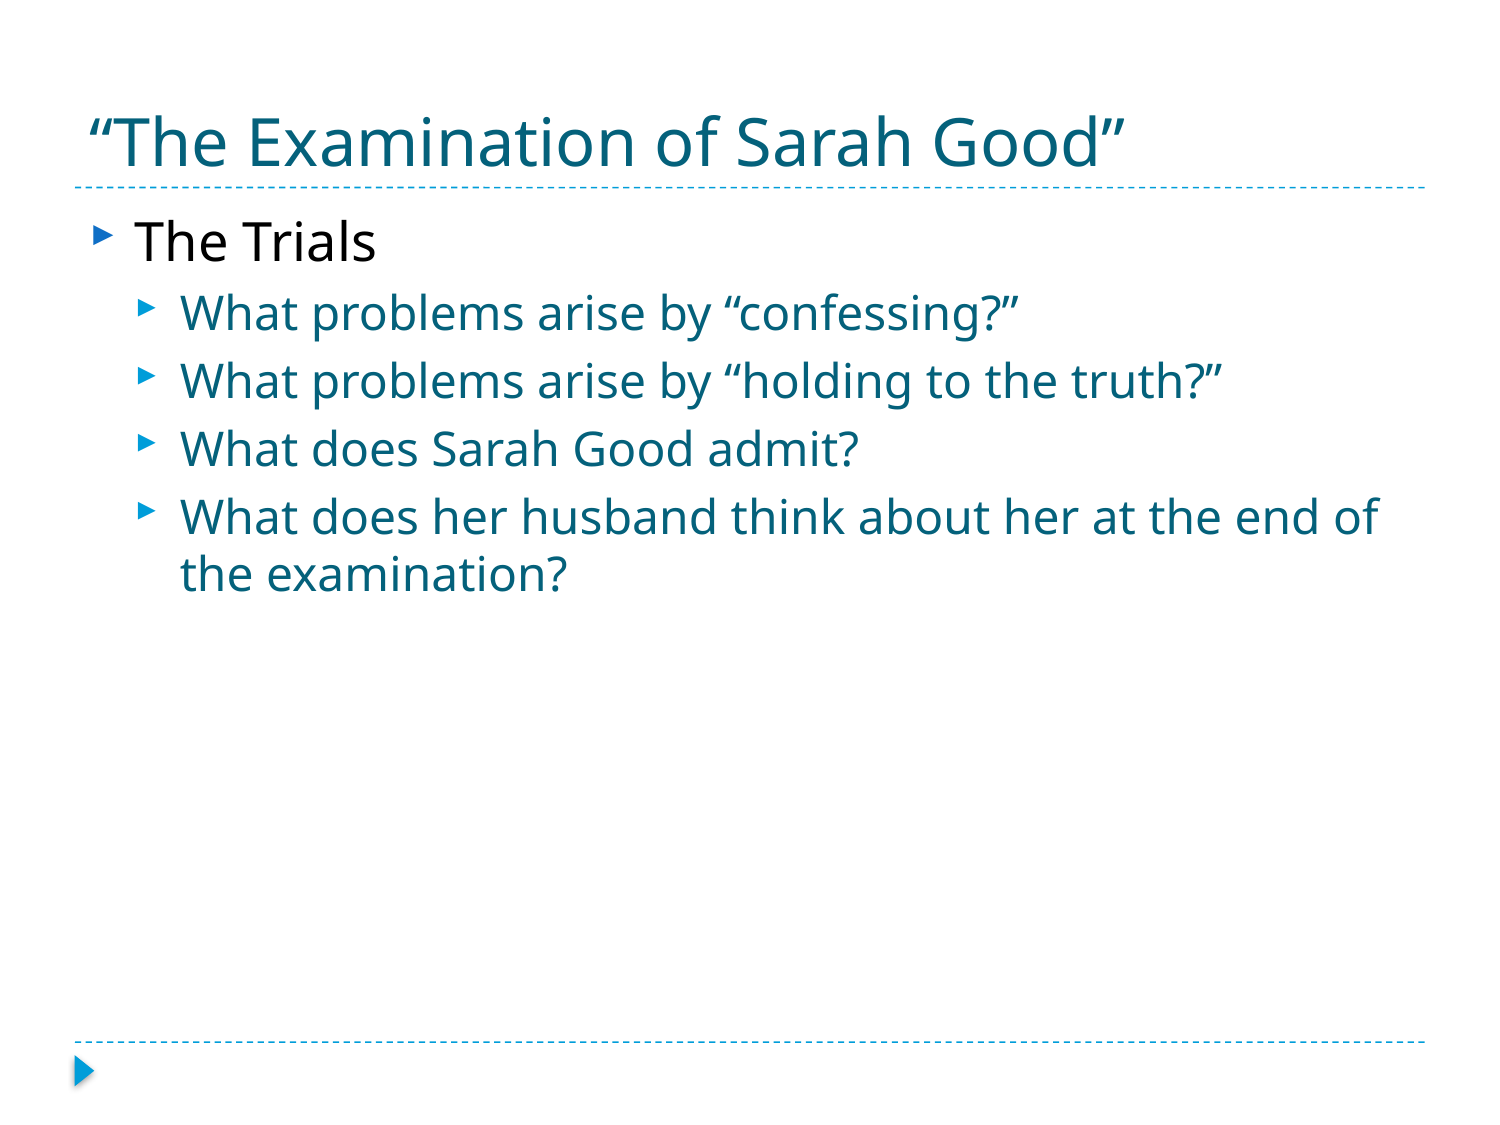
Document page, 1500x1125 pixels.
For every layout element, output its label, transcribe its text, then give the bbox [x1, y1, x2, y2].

list The Trials What problems arise by “confessing?” What problems arise by “holding to the truth?” What does Sarah Good admit? What does her husband think about her at the end of the examination? [75, 200, 1425, 1010]
title “The Examination of Sarah Good” [75, 24, 1425, 188]
